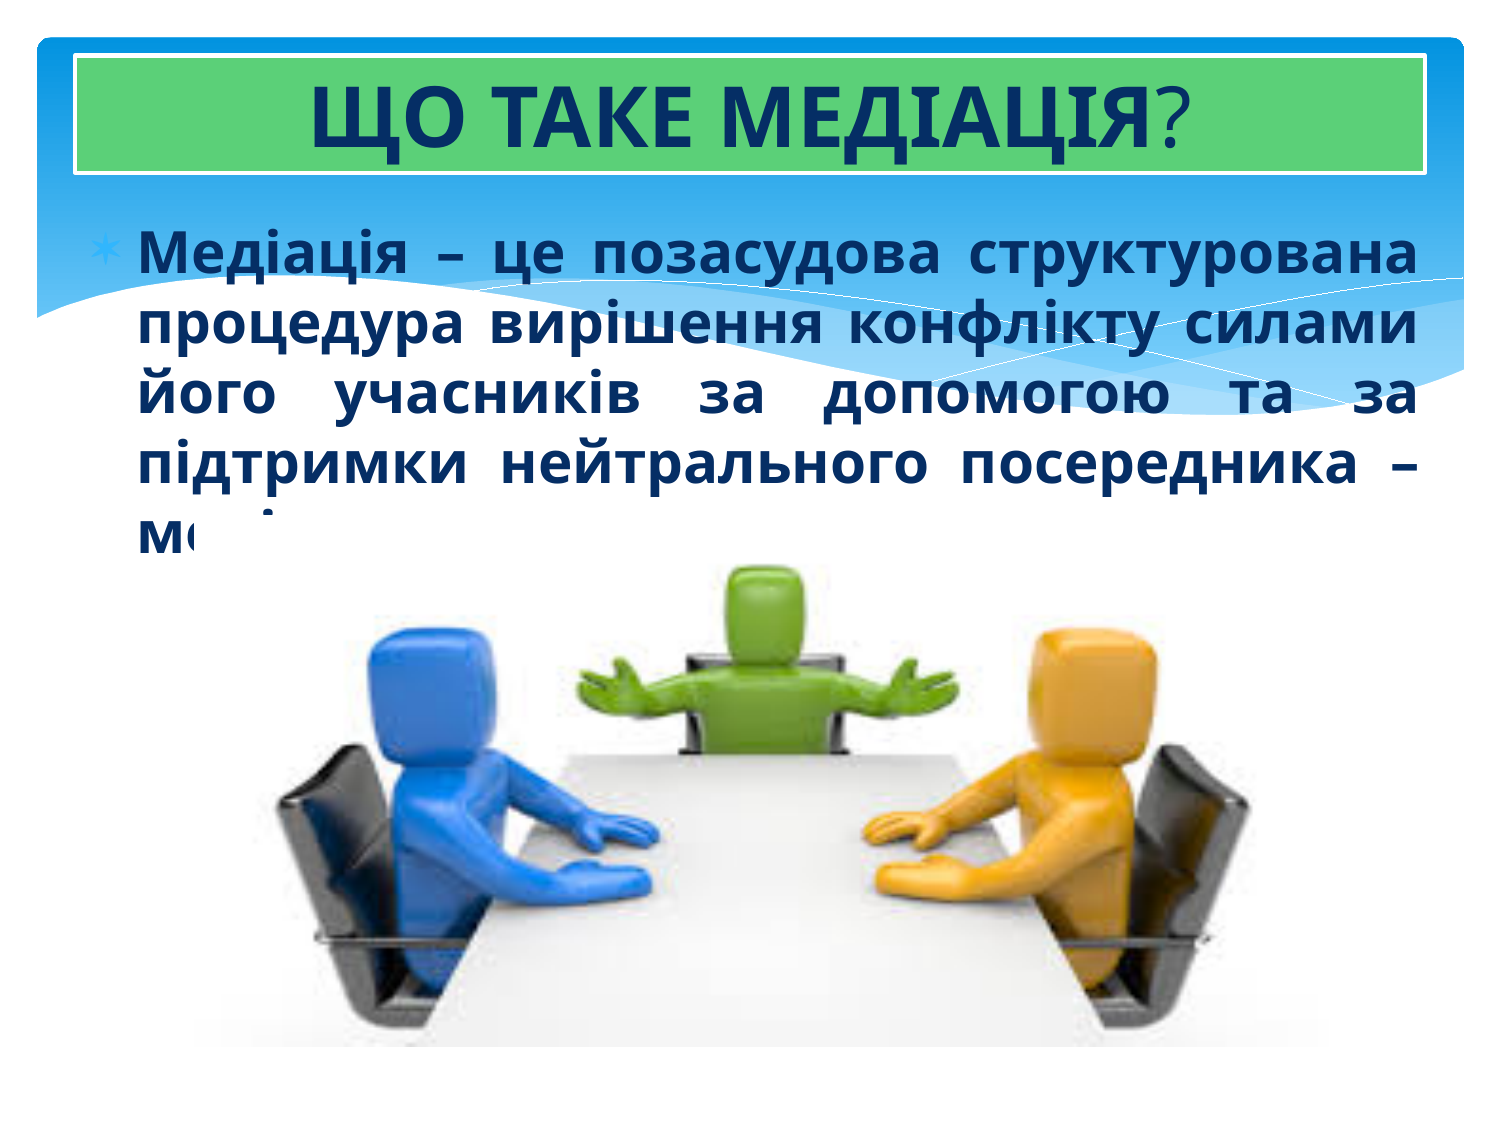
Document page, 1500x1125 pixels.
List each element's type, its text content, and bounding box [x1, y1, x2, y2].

title ЩО ТАКЕ МЕДІАЦІЯ? [73, 53, 1427, 175]
list Медіація – це позасудова структурована процедура вирішення конфлікту силами його учасників за допомогою та за підтримки нейтрального посередника – медіатора [76, 208, 1436, 1047]
picture [194, 514, 1329, 1048]
